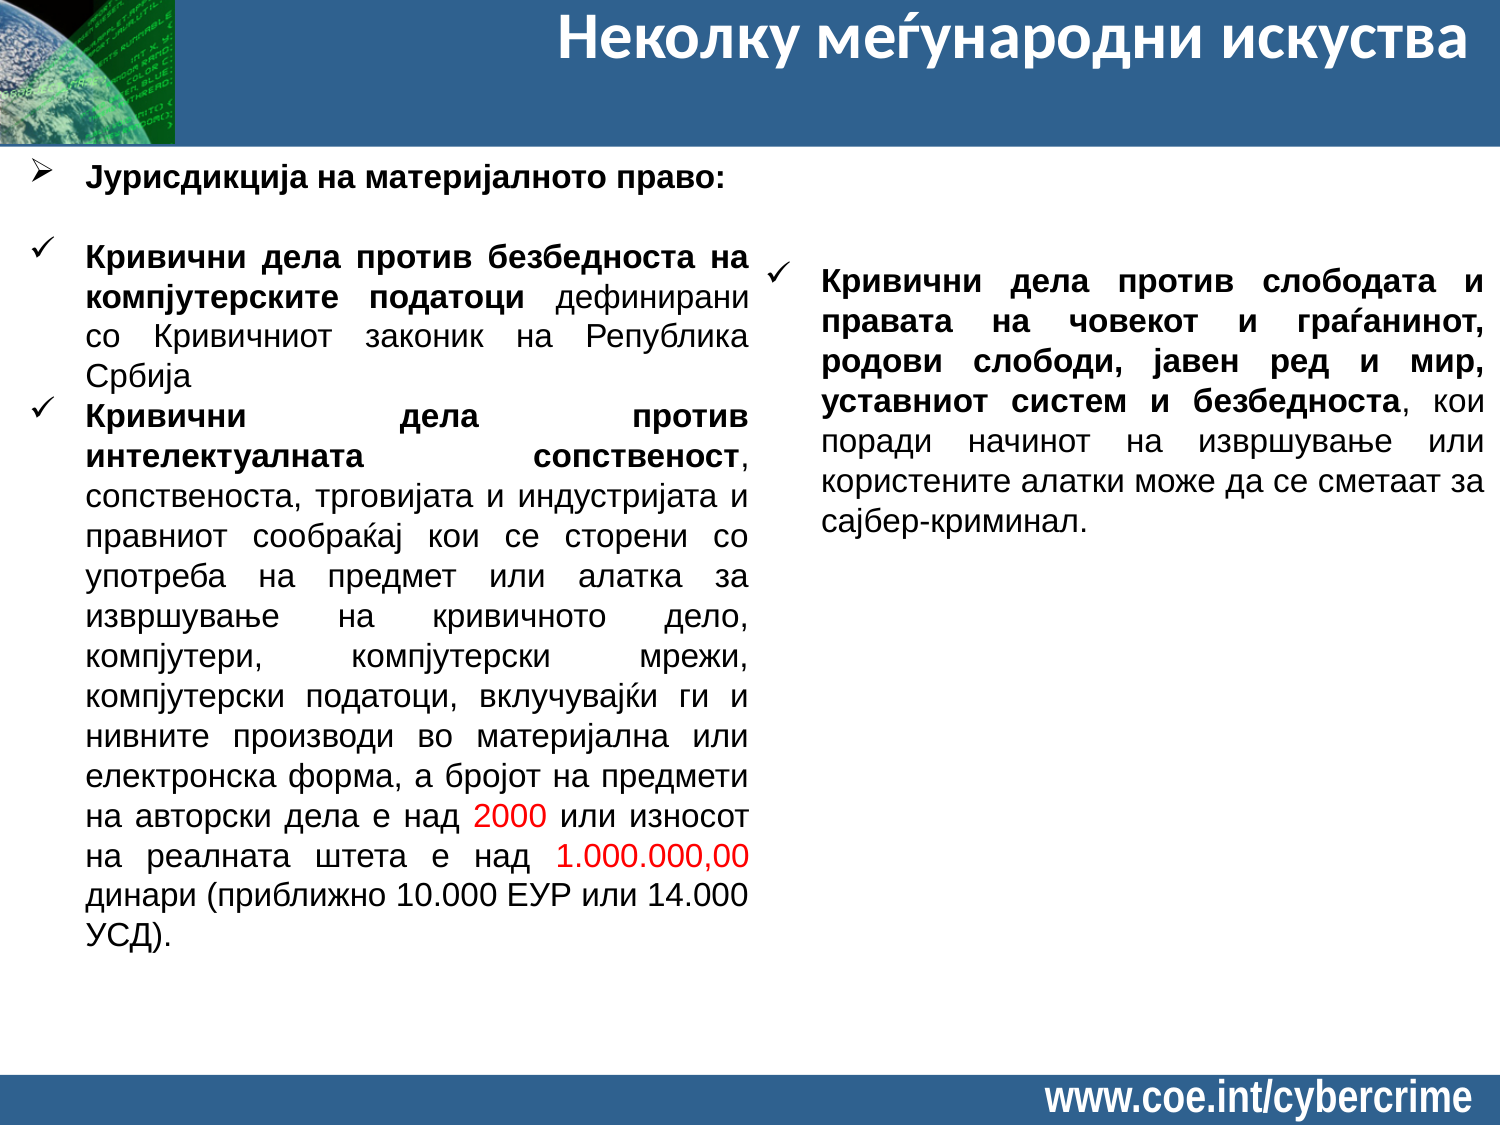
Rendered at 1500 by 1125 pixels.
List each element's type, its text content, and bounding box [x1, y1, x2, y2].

text_box Јурисдикција на материјалното право: Кривични дела против безбедноста на компјутерските податоци дефинирани со Кривичниот законик на Република Србија Кривични дела против интелектуалната сопственост, сопственоста, трговијата и индустријата и правниот сообраќај кои се сторени со употреба на предмет или алатка за извршување на кривичното дело, компјутери, компјутерски мрежи, компјутерски податоци, вклучувајќи ги и нивните производи во материјална или електронска форма, а бројот на предмети на авторски дела е над 2000 или износот на реалната штета е над 1.000.000,00 динари (приближно 10.000 ЕУР или 14.000 УСД). [14, 147, 765, 1001]
text_box Кривични дела против слободата и правата на човекот и граѓанинот, родови слободи, јавен ред и мир, уставниот систем и безбедноста, кои поради начинот на извршување или користените алатки може да се сметаат за сајбер-криминал. [749, 252, 1500, 547]
text_box [0, 1073, 1030, 1125]
text_box Неколку меѓународни искуства [178, 0, 1500, 149]
text_box www.coe.int/cybercrime [1030, 1059, 1500, 1125]
picture [0, 0, 175, 144]
